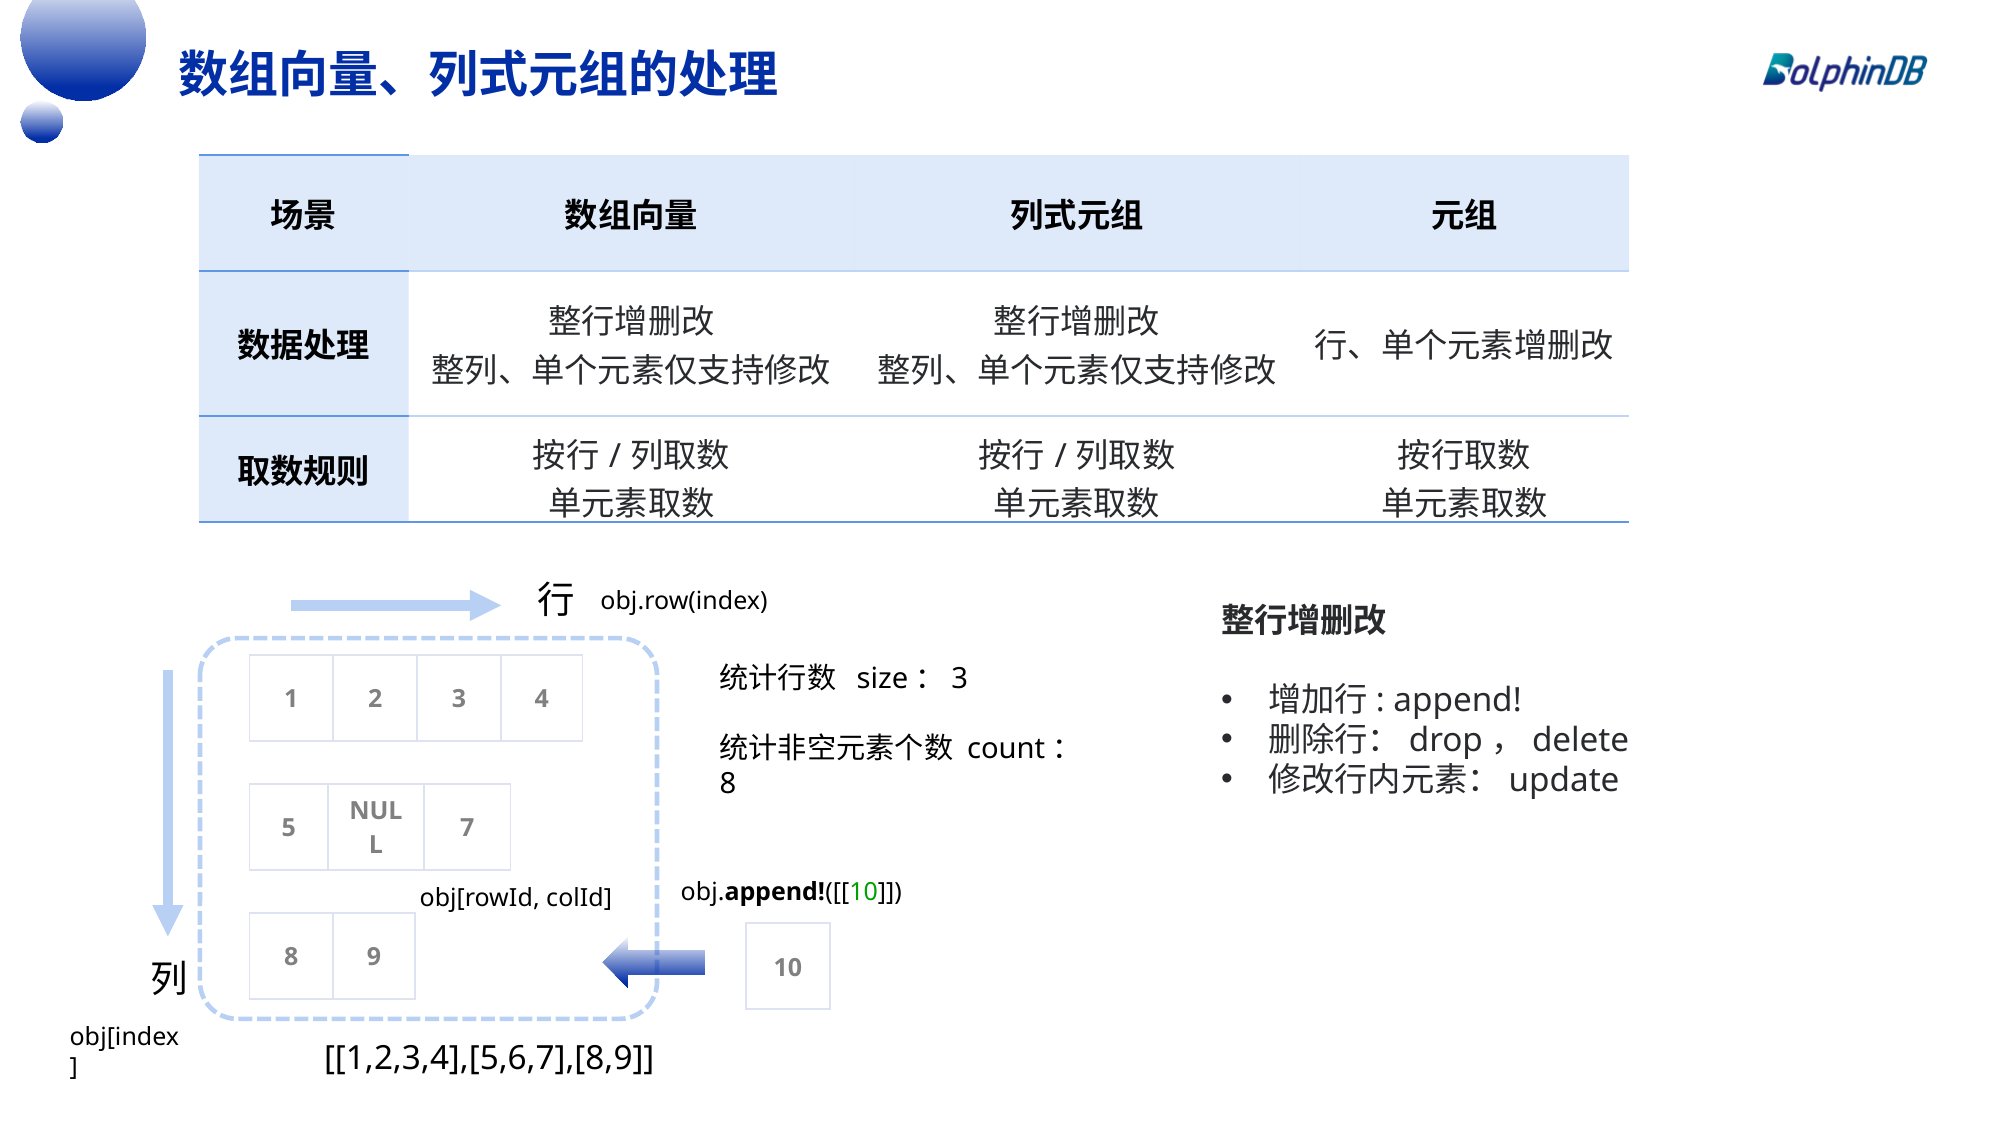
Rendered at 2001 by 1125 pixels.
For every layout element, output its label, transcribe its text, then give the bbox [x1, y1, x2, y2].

text_box 行 [522, 568, 684, 629]
table_header 元组 [1300, 155, 1629, 270]
text_box [19, 0, 147, 102]
table_header 列式元组 [854, 155, 1300, 270]
text_box [19, 99, 64, 144]
table_cell 数据处理 [199, 272, 409, 415]
text_box 列 [56, 947, 203, 1007]
text_box obj.append!([[10]]) [665, 864, 918, 914]
table_cell 行、单个元素增删改 [1300, 272, 1629, 415]
text_box [[1,2,3,4],[5,6,7],[8,9]] [300, 1029, 680, 1084]
table_cell 按行/列取数 单元素取数 [854, 417, 1300, 521]
text_box [198, 637, 659, 1020]
text_box obj[rowId, colId] [404, 874, 654, 920]
table_cell 按行取数 单元素取数 [1300, 417, 1629, 521]
table_cell 整行增删改 整列、单个元素仅支持修改 [854, 272, 1300, 415]
text_box 整行增删改 增加行: append! 删除行：drop，delete 修改行内元素：update [1206, 591, 1738, 806]
text_box obj.row(index) [585, 577, 784, 622]
table_cell 按行/列取数 单元素取数 [409, 417, 854, 521]
text_box [600, 933, 706, 990]
table_header 场景 [199, 156, 409, 270]
table_cell 整行增删改 整列、单个元素仅支持修改 [409, 272, 854, 415]
table_cell 取数规则 [199, 417, 409, 521]
text_box 统计行数 size：3 统计非空元素个数 count：8 [704, 651, 1116, 842]
text_box 数组向量、列式元组的处理 [163, 35, 808, 110]
table_header 数组向量 [409, 155, 854, 270]
table_header 10 [747, 924, 829, 1008]
picture [1755, 47, 1929, 93]
text_box obj[index] [54, 1012, 199, 1088]
